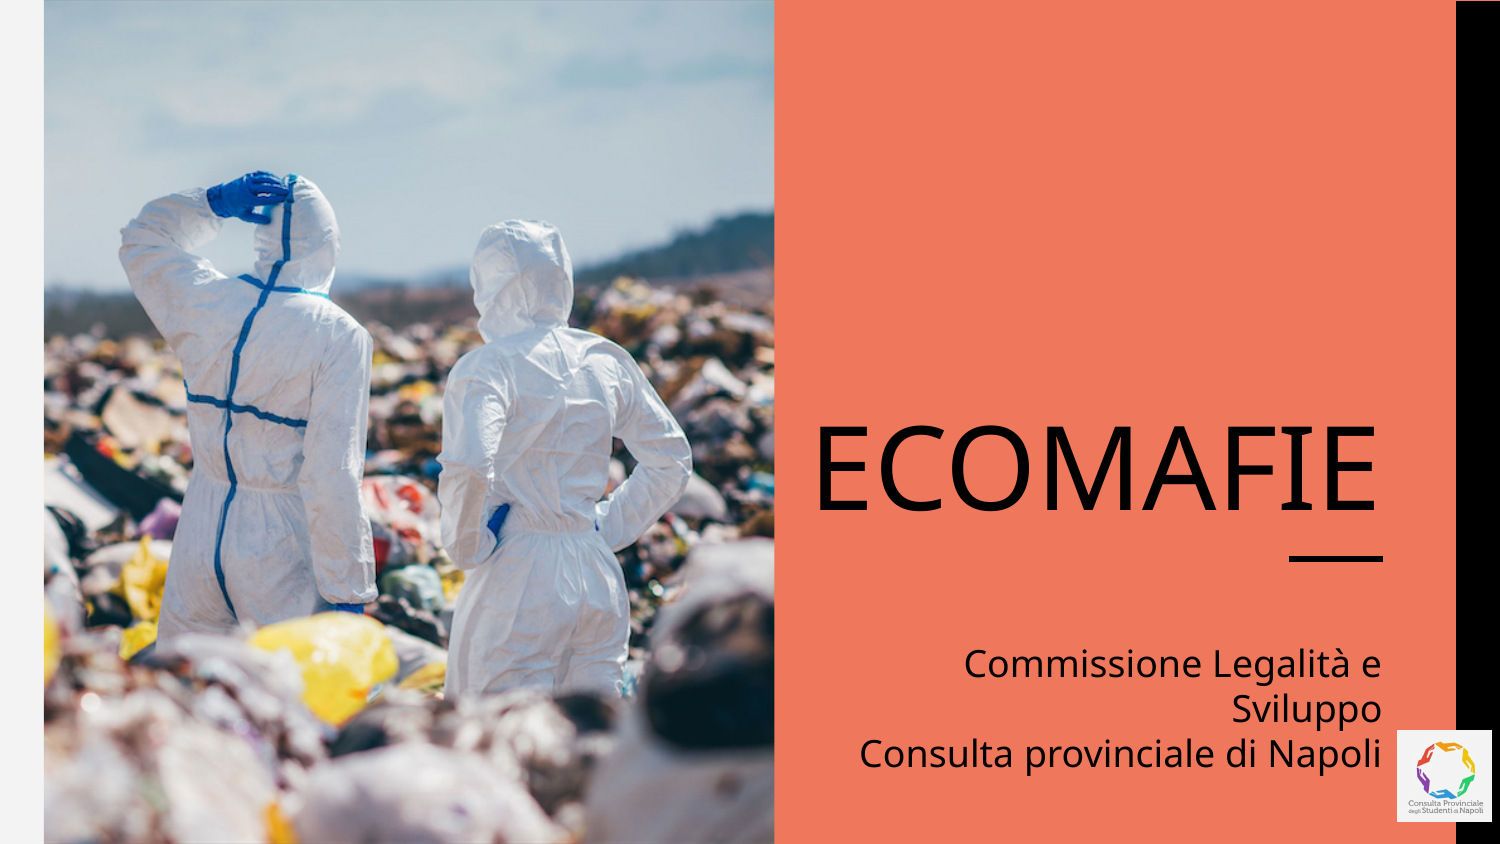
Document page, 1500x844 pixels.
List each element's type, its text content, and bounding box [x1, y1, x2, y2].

title ECOMAFIE [779, 56, 1398, 548]
picture [1397, 730, 1492, 822]
picture [43, 0, 775, 844]
subtitle Commissione Legalità e Sviluppo Consulta provinciale di Napoli [800, 625, 1398, 756]
